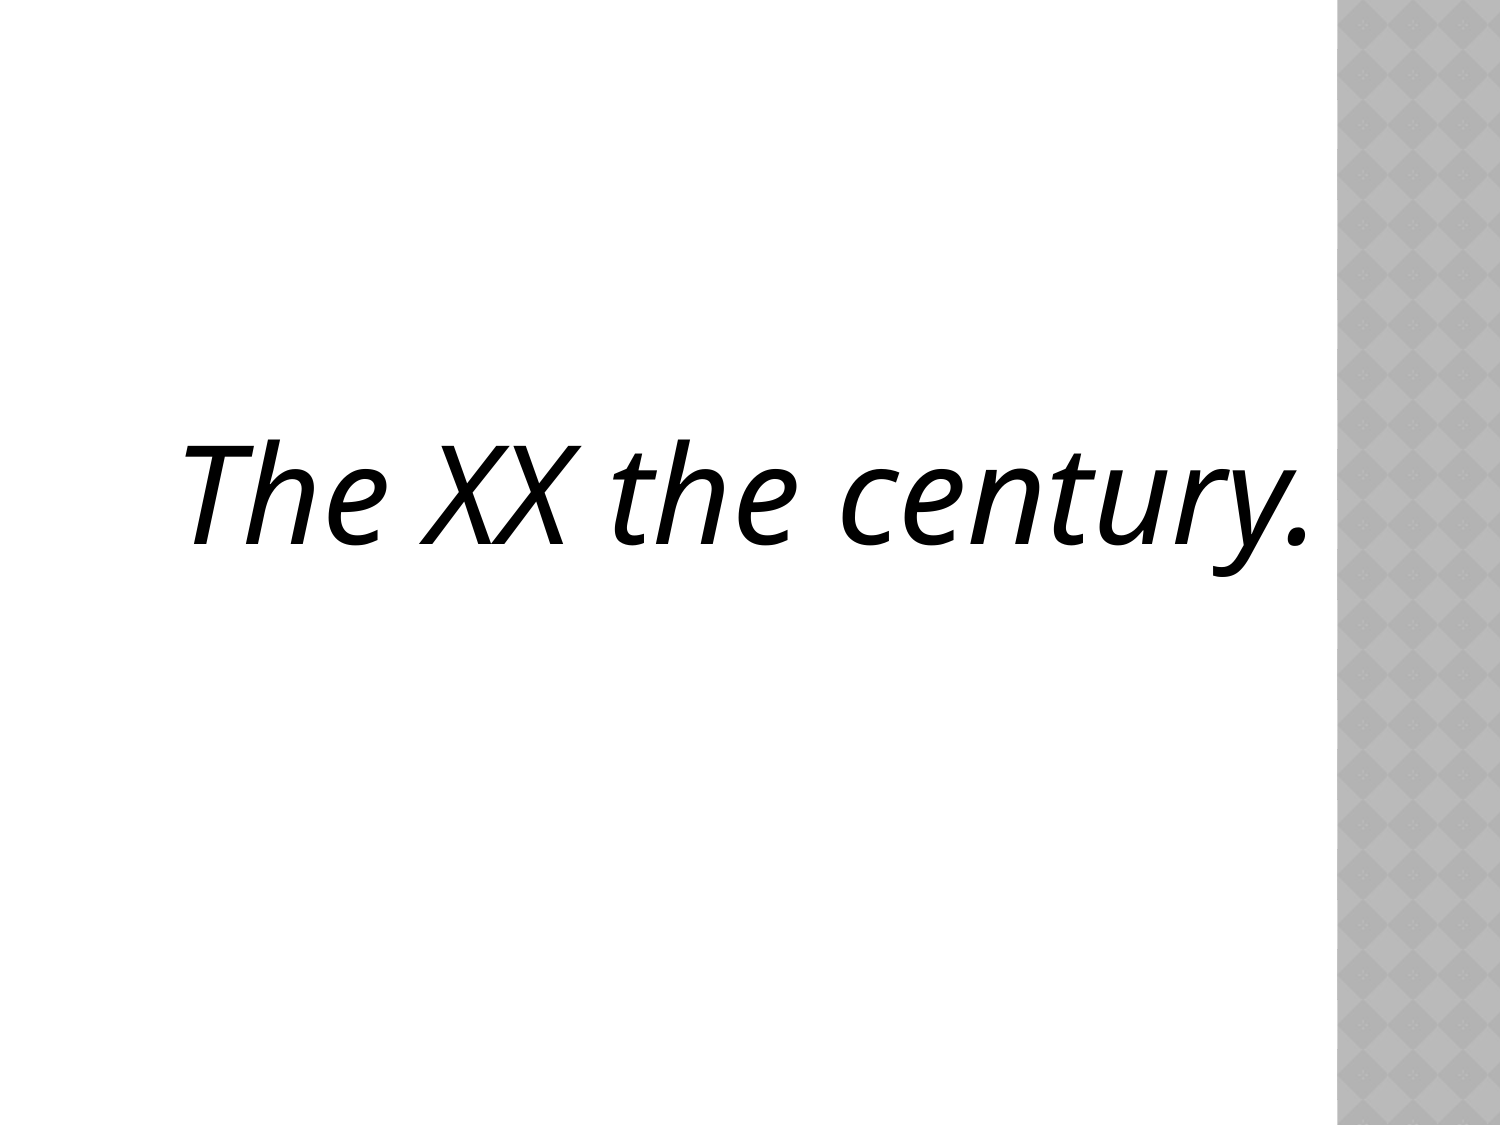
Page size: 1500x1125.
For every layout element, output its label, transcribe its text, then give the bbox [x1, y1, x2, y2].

text_box The XX the century. [158, 399, 1337, 580]
